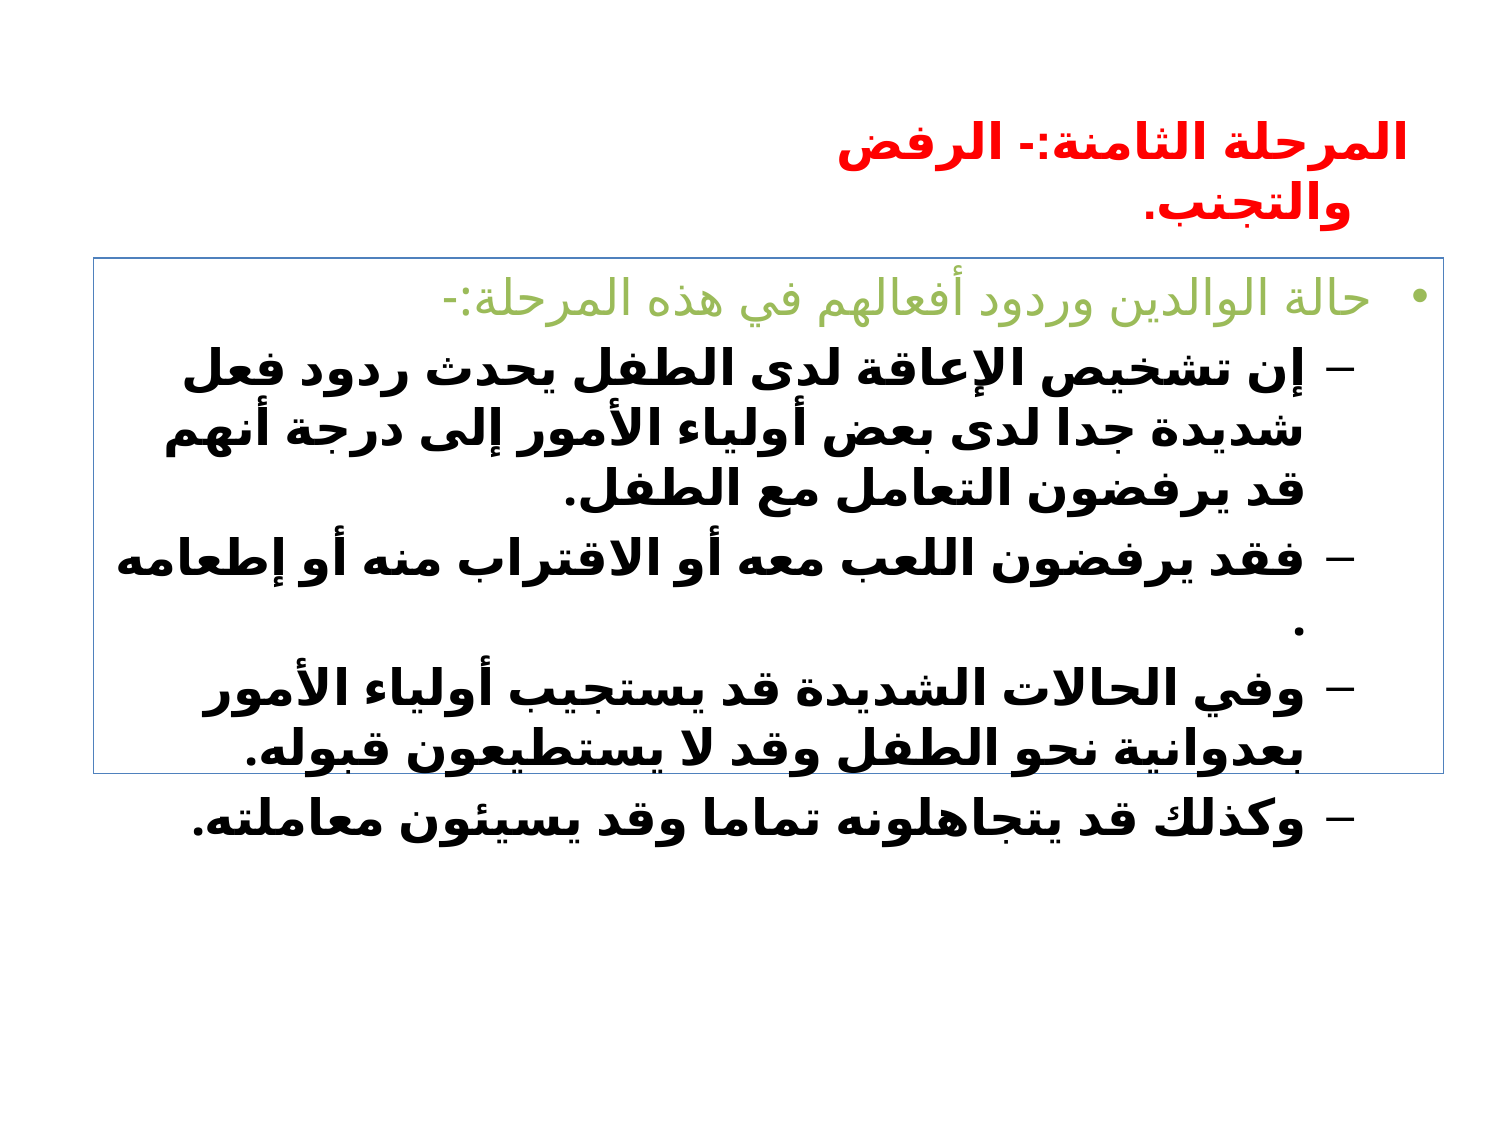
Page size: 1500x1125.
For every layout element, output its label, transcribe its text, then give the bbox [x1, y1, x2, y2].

text_box حالة الوالدين وردود أفعالهم في هذه المرحلة:- إن تشخيص الإعاقة لدى الطفل يحدث ردود فعل شديدة جدا لدى بعض أولياء الأمور إلى درجة أنهم قد يرفضون التعامل مع الطفل. فقد يرفضون اللعب معه أو الاقتراب منه أو إطعامه . وفي الحالات الشديدة قد يستجيب أولياء الأمور بعدوانية نحو الطفل وقد لا يستطيعون قبوله. وكذلك قد يتجاهلونه تماما وقد يسيئون معاملته. [93, 257, 1444, 774]
list المرحلة الثامنة:- الرفض والتجنب. [667, 101, 1426, 212]
